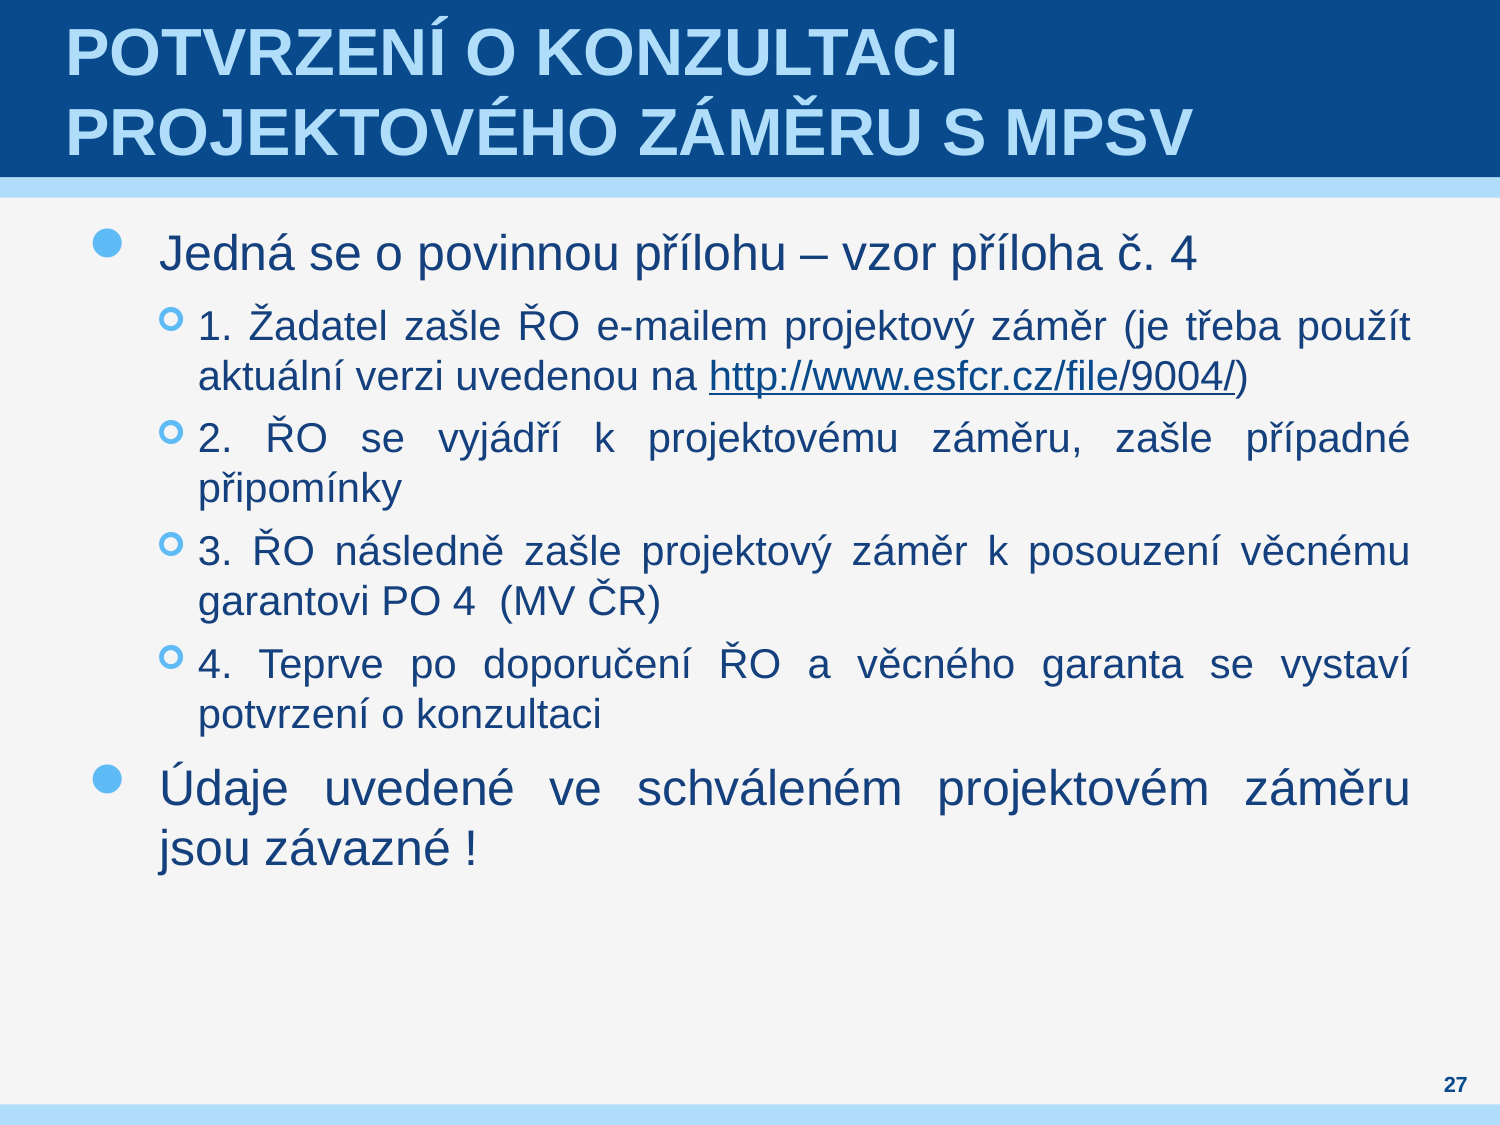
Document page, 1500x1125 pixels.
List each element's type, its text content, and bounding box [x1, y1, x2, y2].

title Potvrzení o konzultaci projektového záměru s MPSV [59, 0, 1441, 178]
slide_number 27 [1417, 1068, 1495, 1099]
list Jedná se o povinnou přílohu – vzor příloha č. 4 1. Žadatel zašle ŘO e-mailem projektový záměr (je třeba použít aktuální verzi uvedenou na http://www.esfcr.cz/file/9004/) 2. ŘO se vyjádří k projektovému záměru, zašle případné připomínky 3. ŘO následně zašle projektový záměr k posouzení věcnému garantovi PO 4 (MV ČR) 4. Teprve po doporučení ŘO a věcného garanta se vystaví potvrzení o konzultaci Údaje uvedené ve schváleném projektovém záměru jsou závazné ! [88, 219, 1412, 1024]
